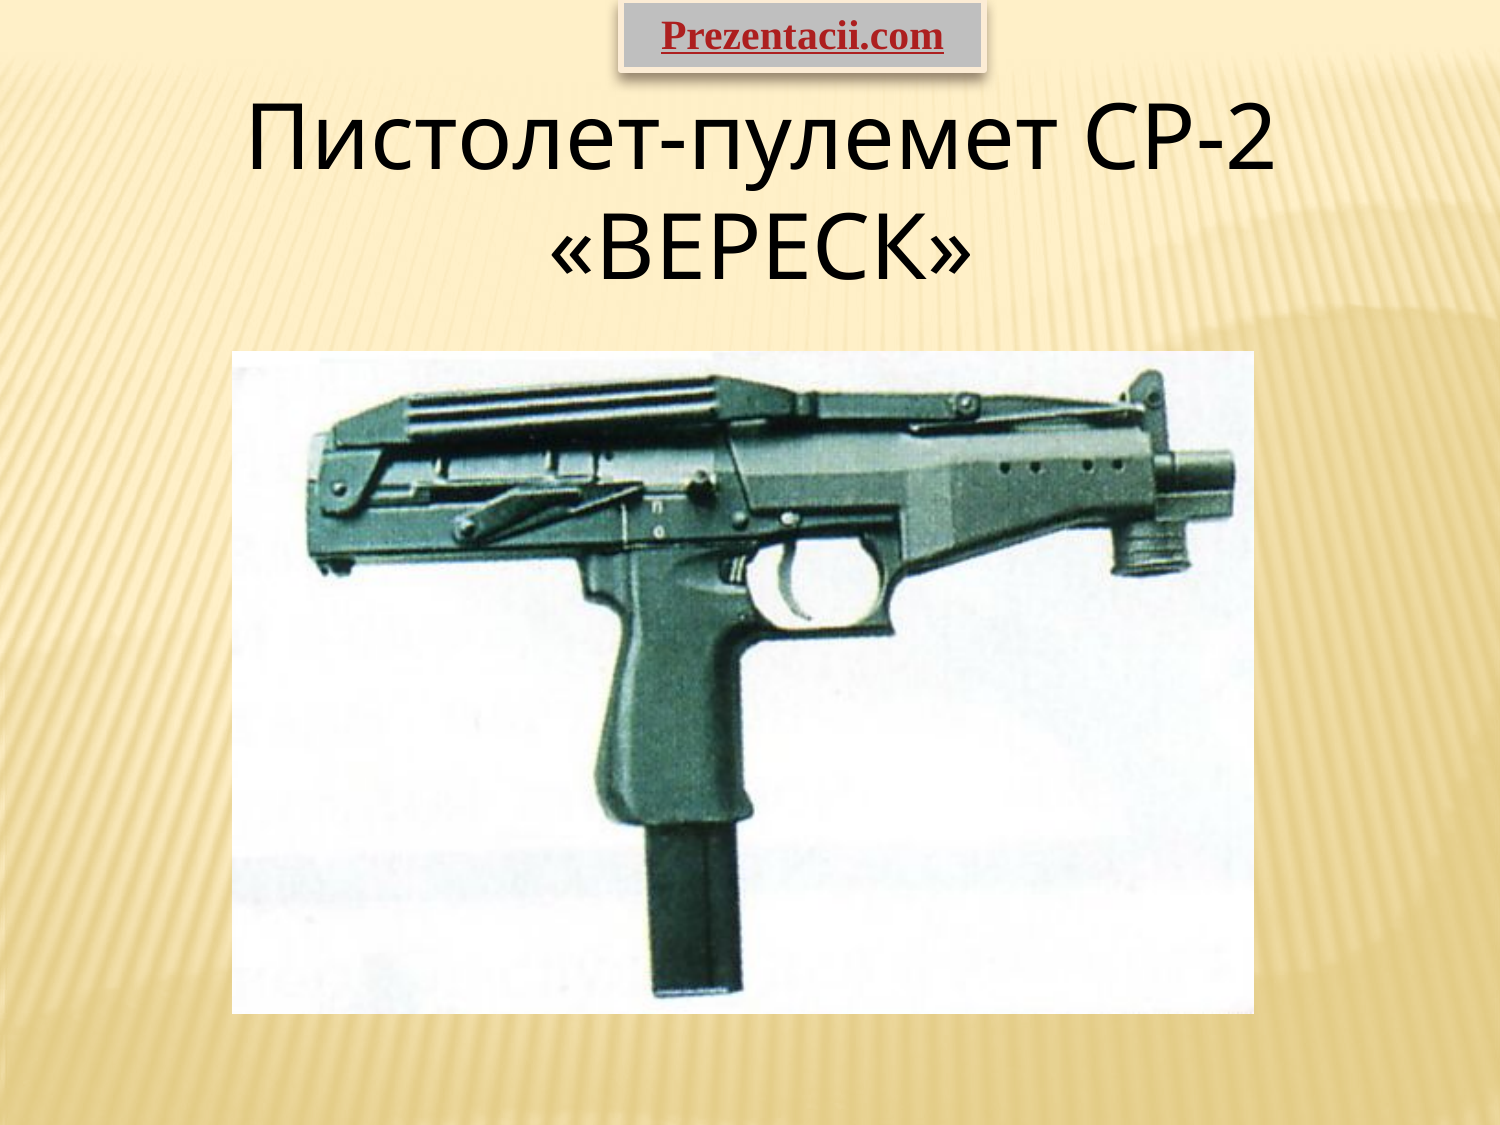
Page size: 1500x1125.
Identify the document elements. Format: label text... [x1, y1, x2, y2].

text_box Пистолет-пулемет СР-2 «ВЕРЕСК» [152, 70, 1372, 305]
text_box Prezentacii.com [618, 0, 987, 73]
picture [232, 350, 1255, 1014]
